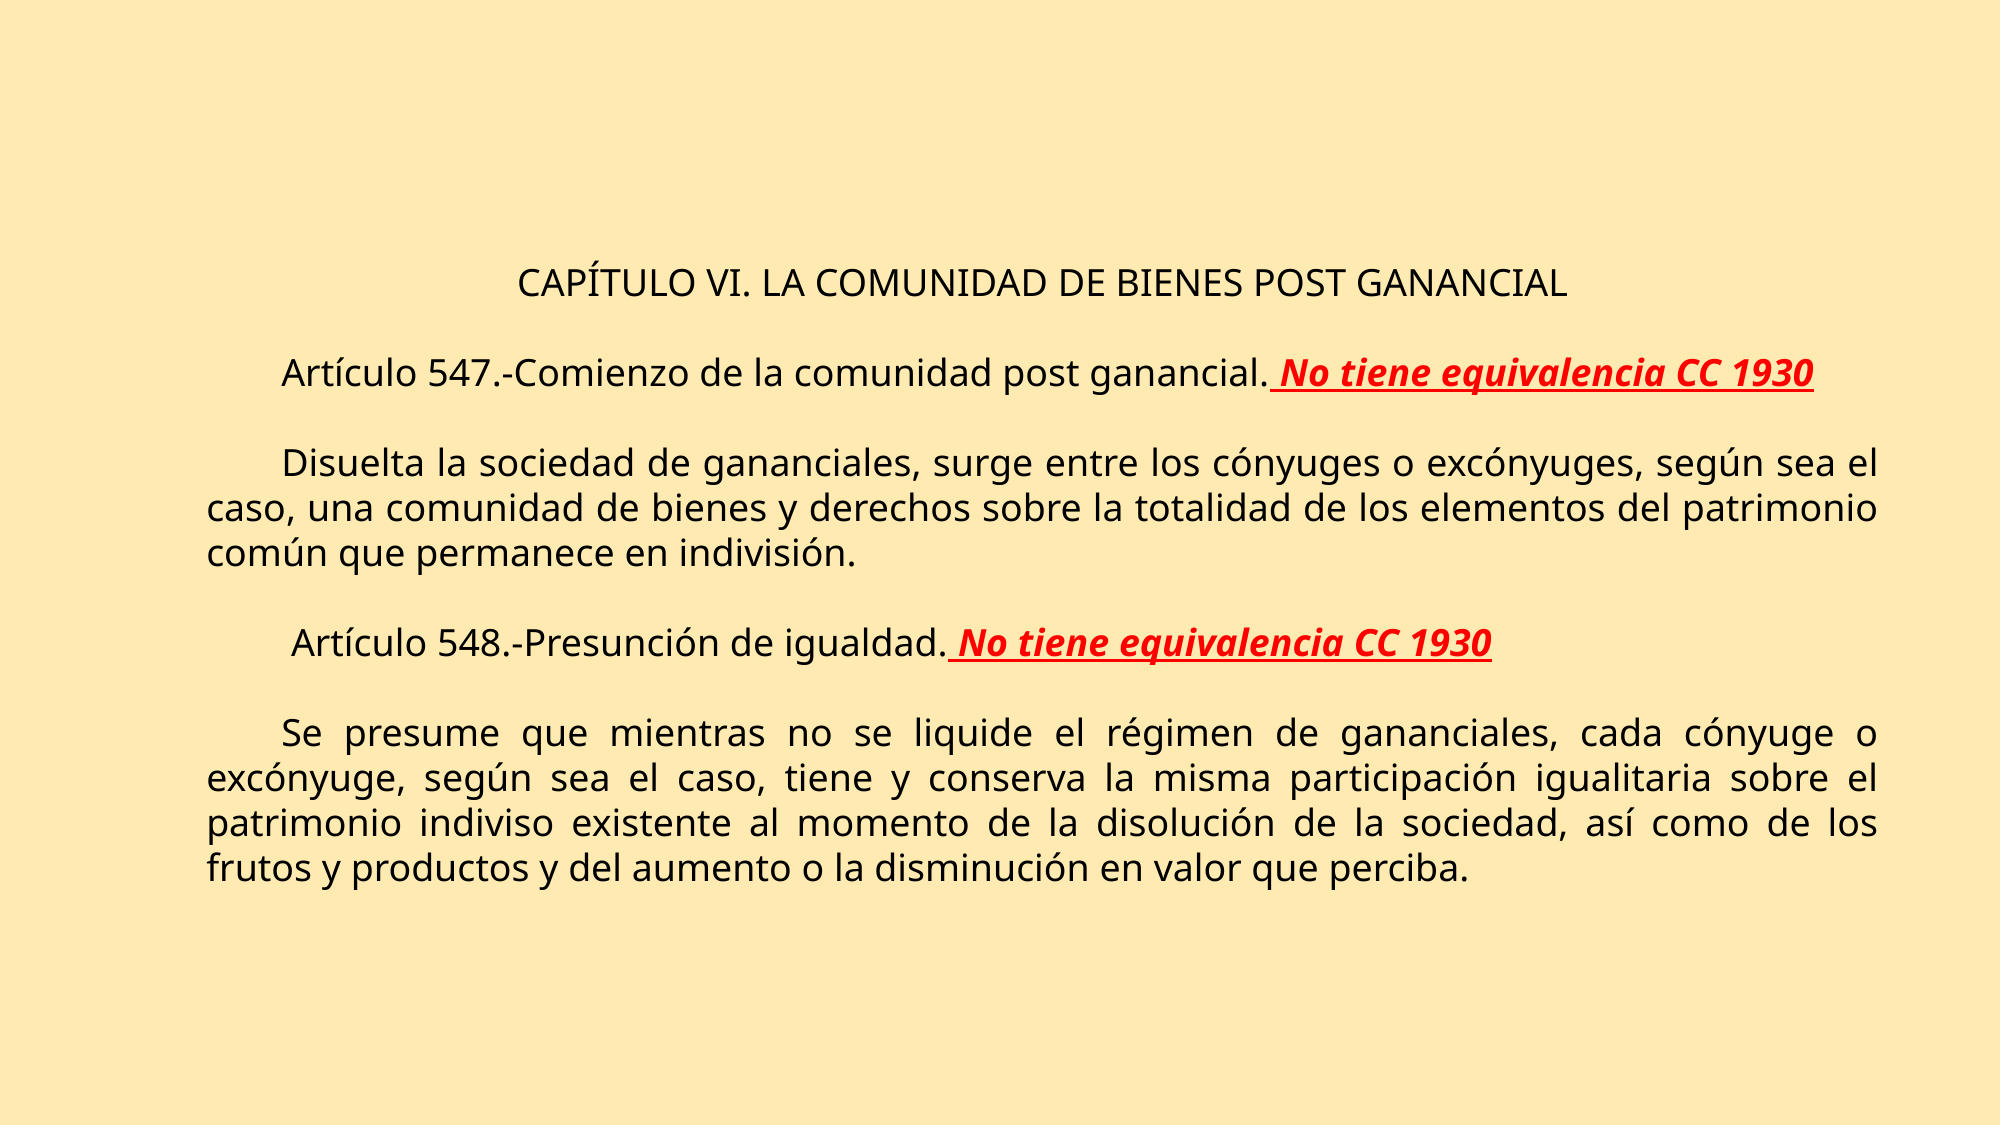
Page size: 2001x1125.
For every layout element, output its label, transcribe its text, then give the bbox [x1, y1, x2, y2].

text_box CAPÍTULO VI. LA COMUNIDAD DE BIENES POST GANANCIAL Artículo 547.-Comienzo de la comunidad post ganancial. No tiene equivalencia CC 1930 Disuelta la sociedad de gananciales, surge entre los cónyuges o excónyuges, según sea el caso, una comunidad de bienes y derechos sobre la totalidad de los elementos del patrimonio común que permanece en indivisión. Artículo 548.-Presunción de igualdad. No tiene equivalencia CC 1930 Se presume que mientras no se liquide el régimen de gananciales, cada cónyuge o excónyuge, según sea el caso, tiene y conserva la misma participación igualitaria sobre el patrimonio indiviso existente al momento de la disolución de la sociedad, así como de los frutos y productos y del aumento o la disminución en valor que perciba. [191, 251, 1895, 897]
